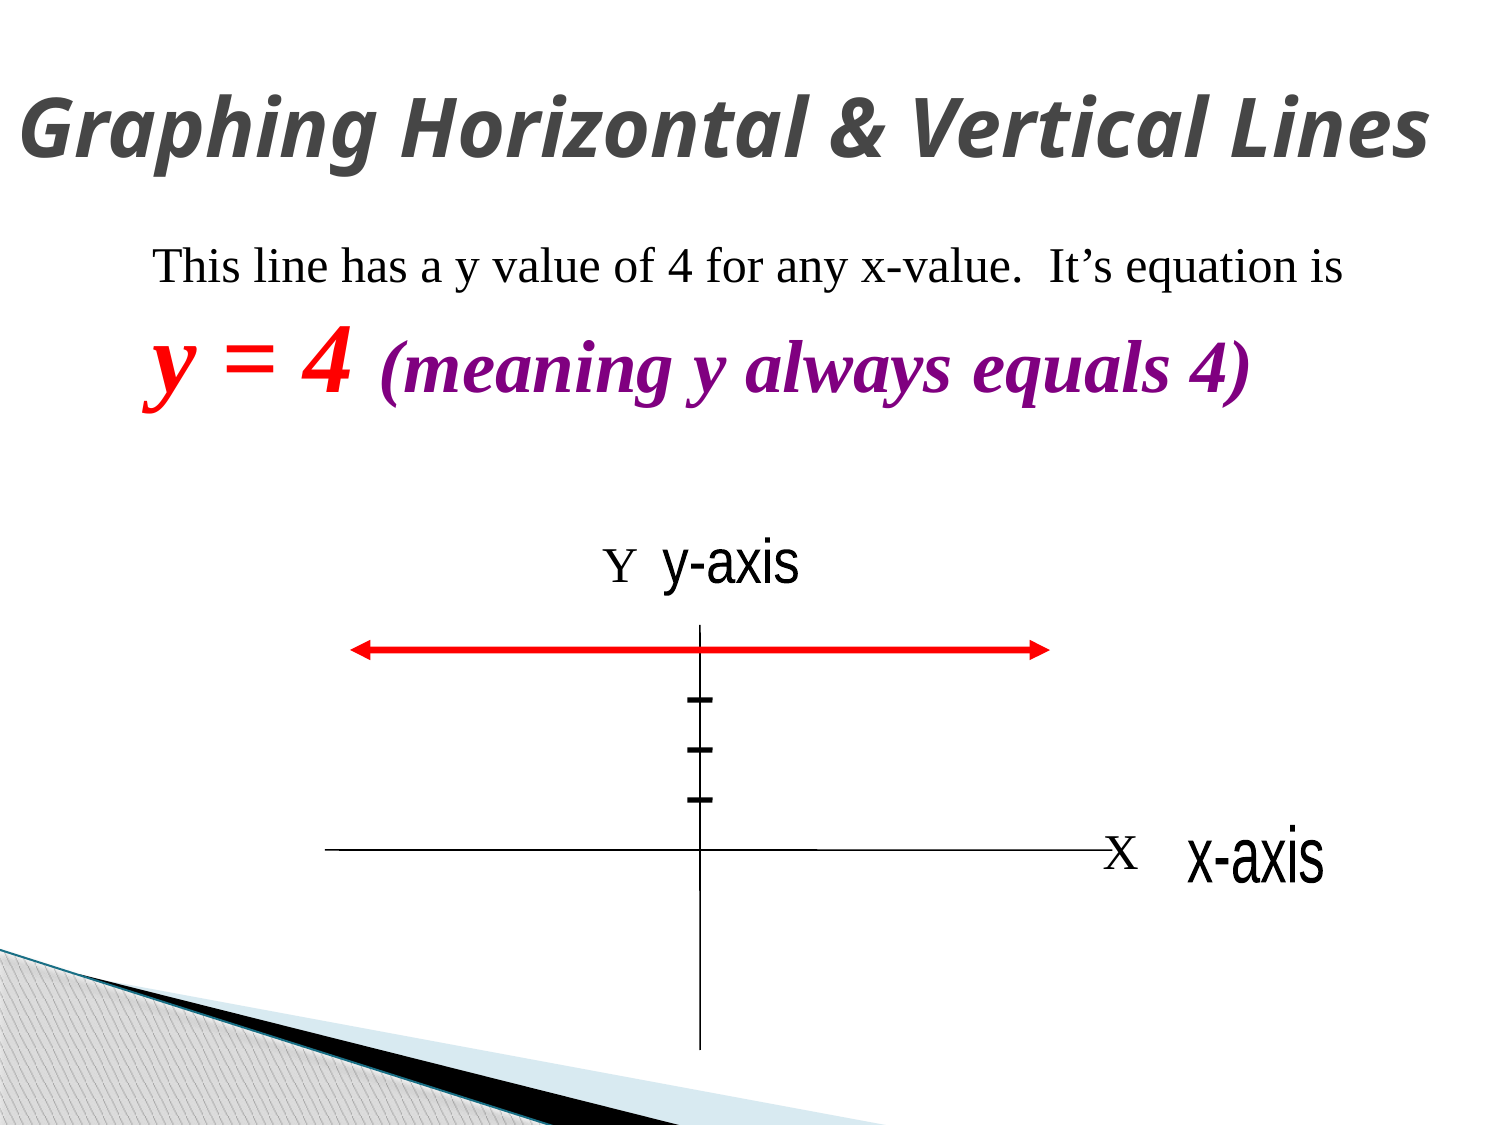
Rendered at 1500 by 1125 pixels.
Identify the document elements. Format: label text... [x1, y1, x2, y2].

title Graphing Horizontal & Vertical Lines [0, 62, 1450, 188]
text_box X [1087, 812, 1154, 888]
text_box [349, 643, 1051, 657]
text_box Y [587, 524, 650, 600]
text_box This line has a y value of 4 for any x-value. It’s equation is y = 4 (meaning y always equals 4) [137, 224, 1425, 420]
